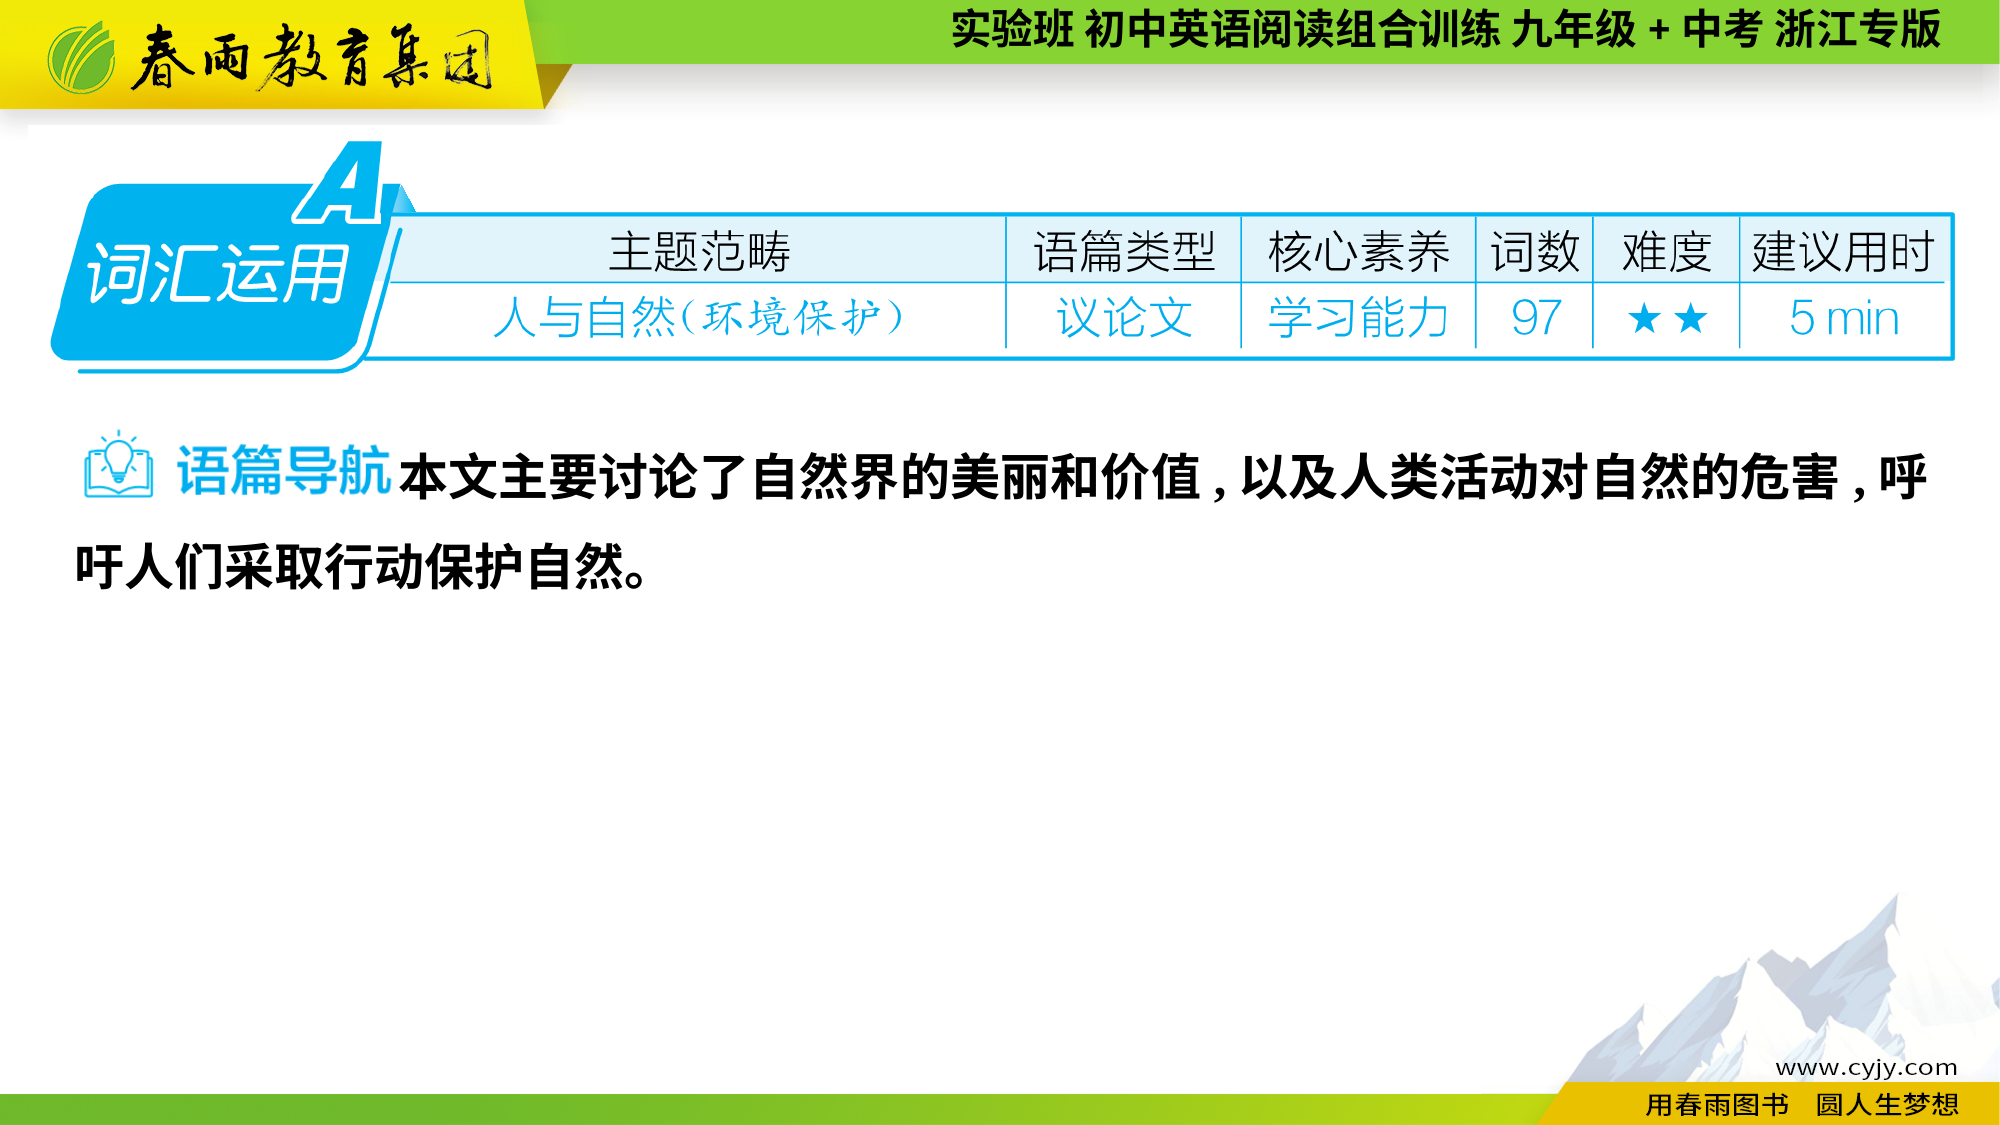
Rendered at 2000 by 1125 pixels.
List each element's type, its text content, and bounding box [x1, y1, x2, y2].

list 本文主要讨论了自然界的美丽和价值,以及人类活动对自然的危害,呼吁人们采取行动保护自然。 [59, 407, 1944, 605]
picture [0, 0, 2000, 1125]
